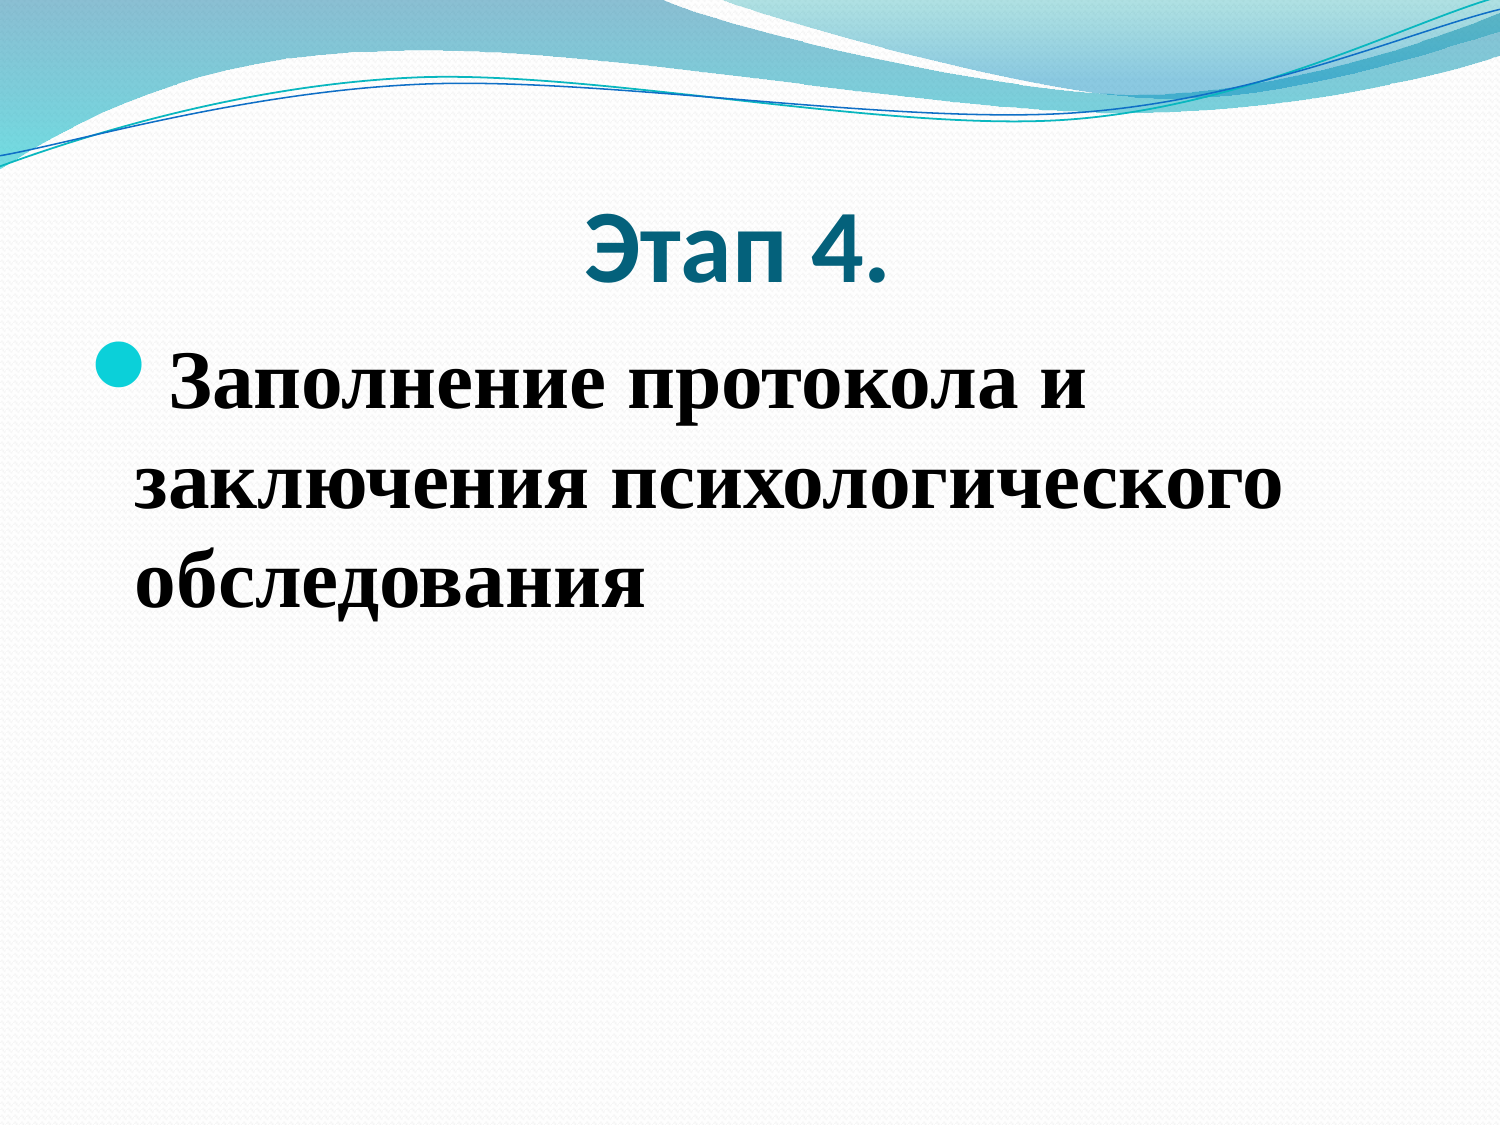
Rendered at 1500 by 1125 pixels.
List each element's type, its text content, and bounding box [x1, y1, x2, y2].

list Заполнение протокола и заключения психологического обследования [75, 317, 1425, 1038]
title Этап 4. [75, 115, 1425, 303]
